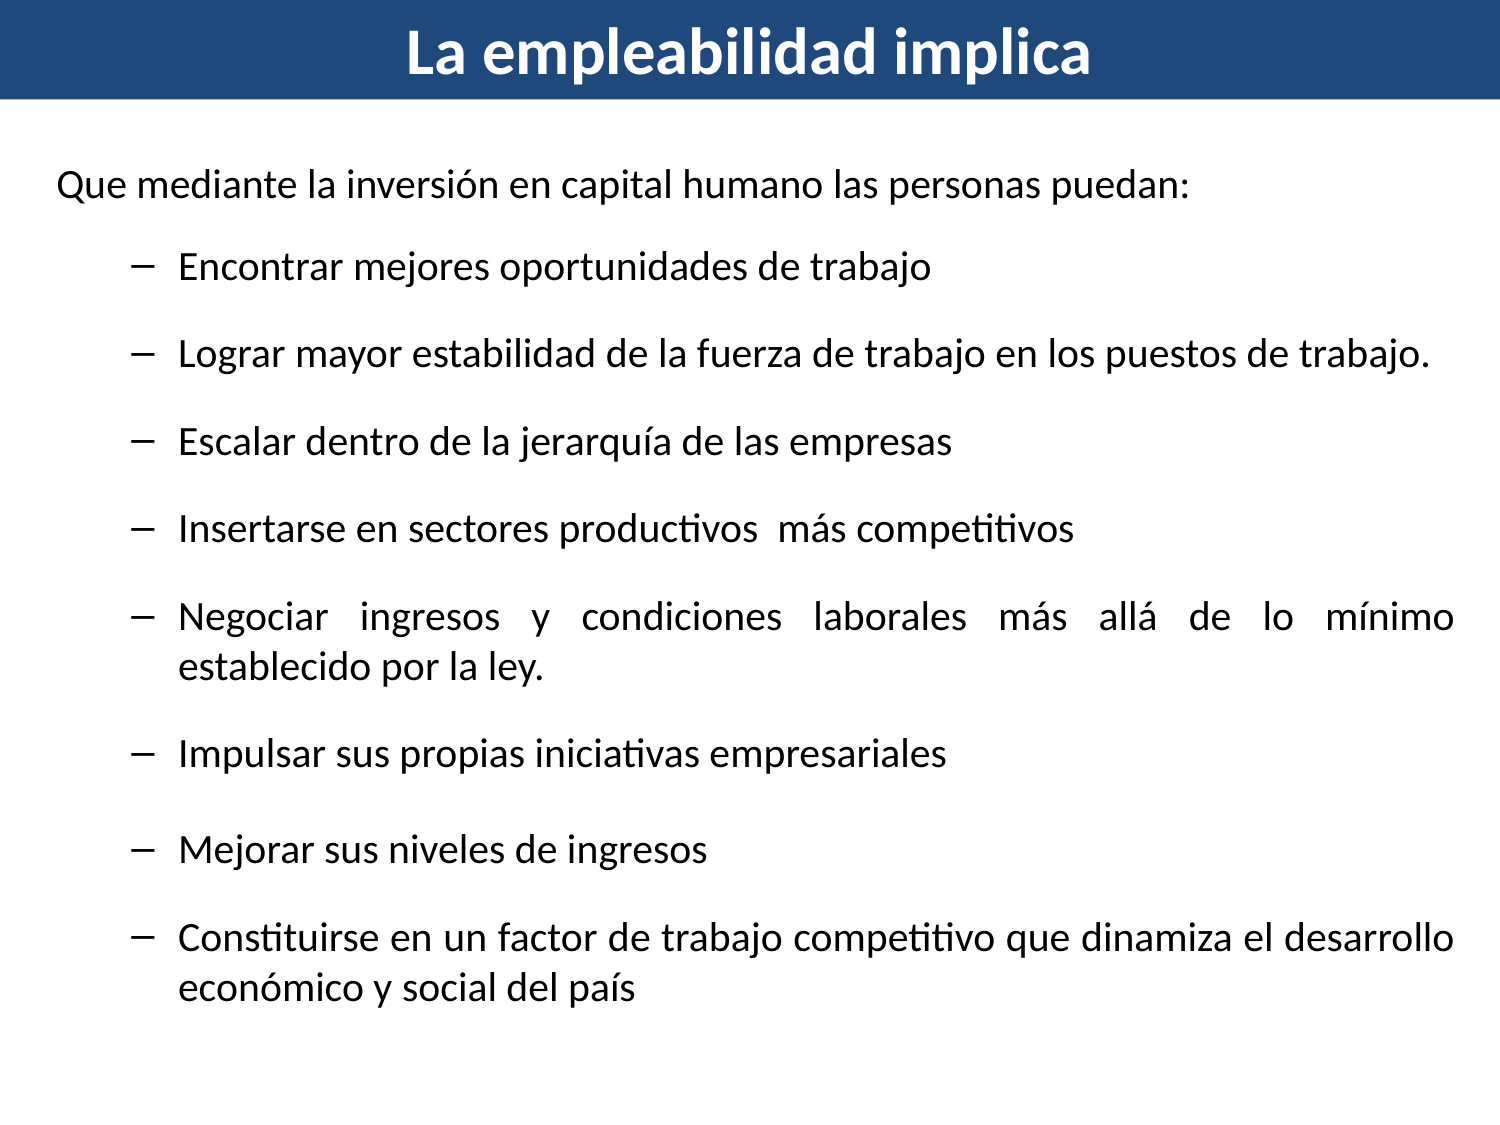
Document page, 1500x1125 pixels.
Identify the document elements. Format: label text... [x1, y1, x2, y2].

title La empleabilidad implica [0, 0, 1500, 100]
list Que mediante la inversión en capital humano las personas puedan: Encontrar mejores oportunidades de trabajo Lograr mayor estabilidad de la fuerza de trabajo en los puestos de trabajo. Escalar dentro de la jerarquía de las empresas Insertarse en sectores productivos más competitivos Negociar ingresos y condiciones laborales más allá de lo mínimo establecido por la ley. Impulsar sus propias iniciativas empresariales Mejorar sus niveles de ingresos Constituirse en un factor de trabajo competitivo que dinamiza el desarrollo económico y social del país [41, 149, 1471, 1125]
